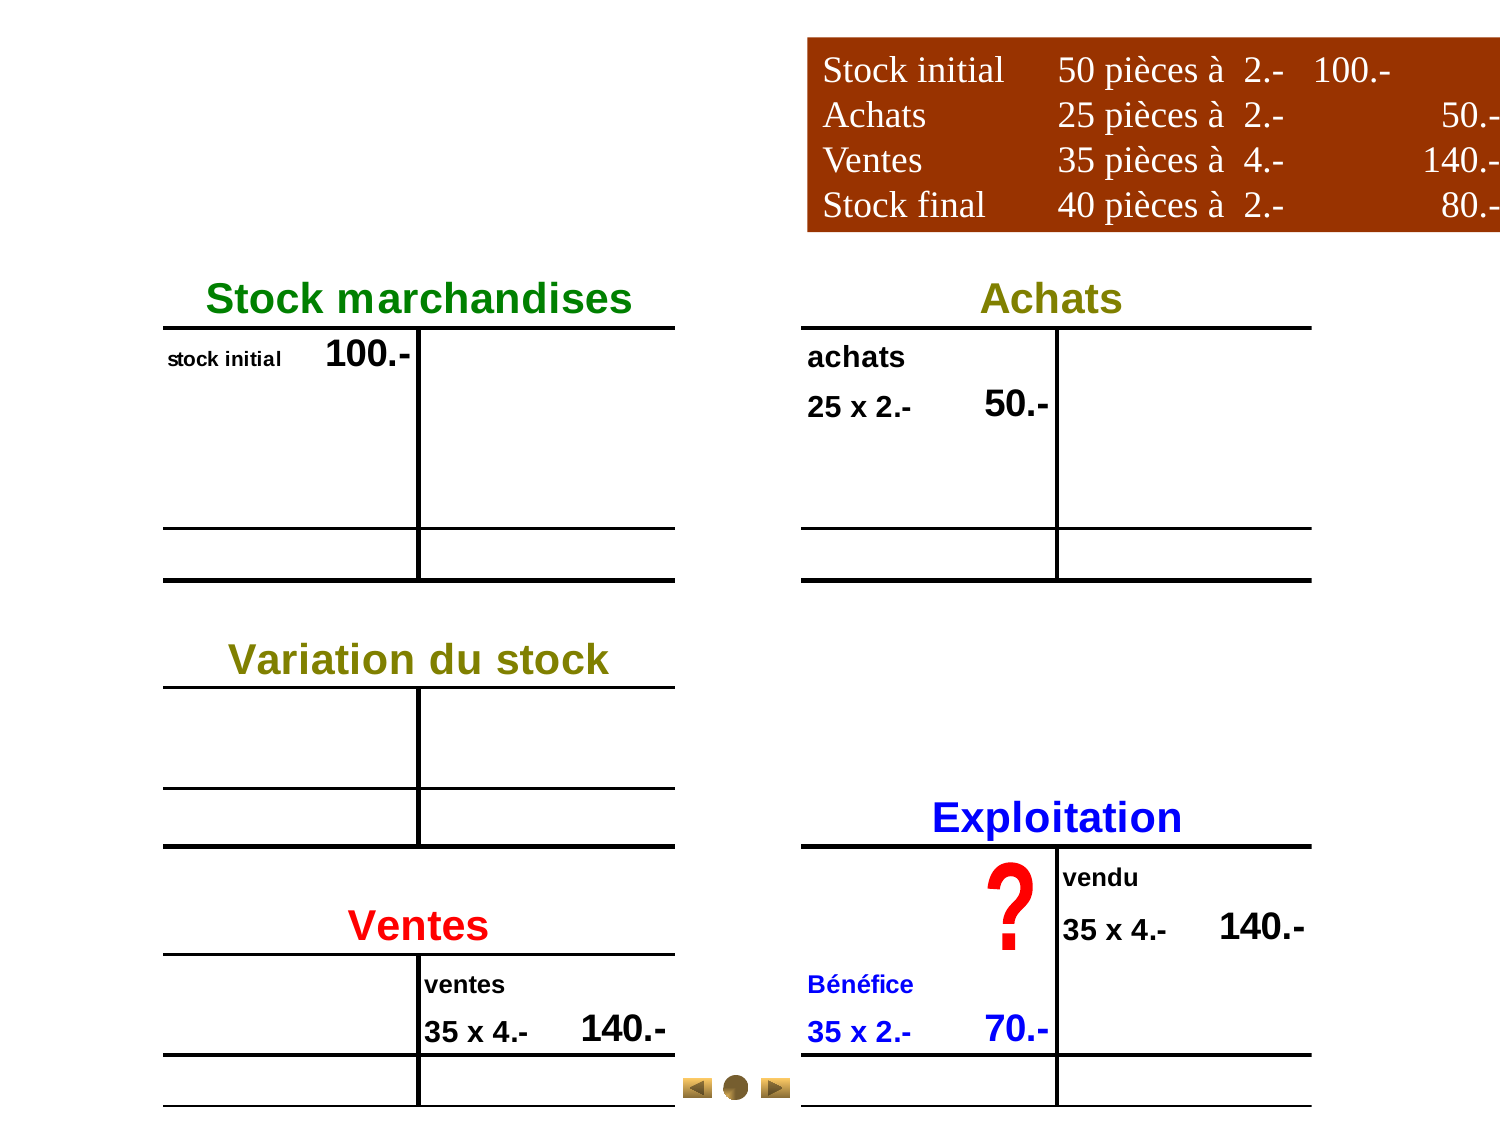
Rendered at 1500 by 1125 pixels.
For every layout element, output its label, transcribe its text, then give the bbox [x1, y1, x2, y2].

text_box Stock initial 50 pièces à 2.- 100.- Achats 25 pièces à 2.- 50.- Ventes 35 pièces à 4.- 140.- Stock final 40 pièces à 2.- 80.- [807, 37, 1500, 233]
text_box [162, 269, 1314, 1108]
